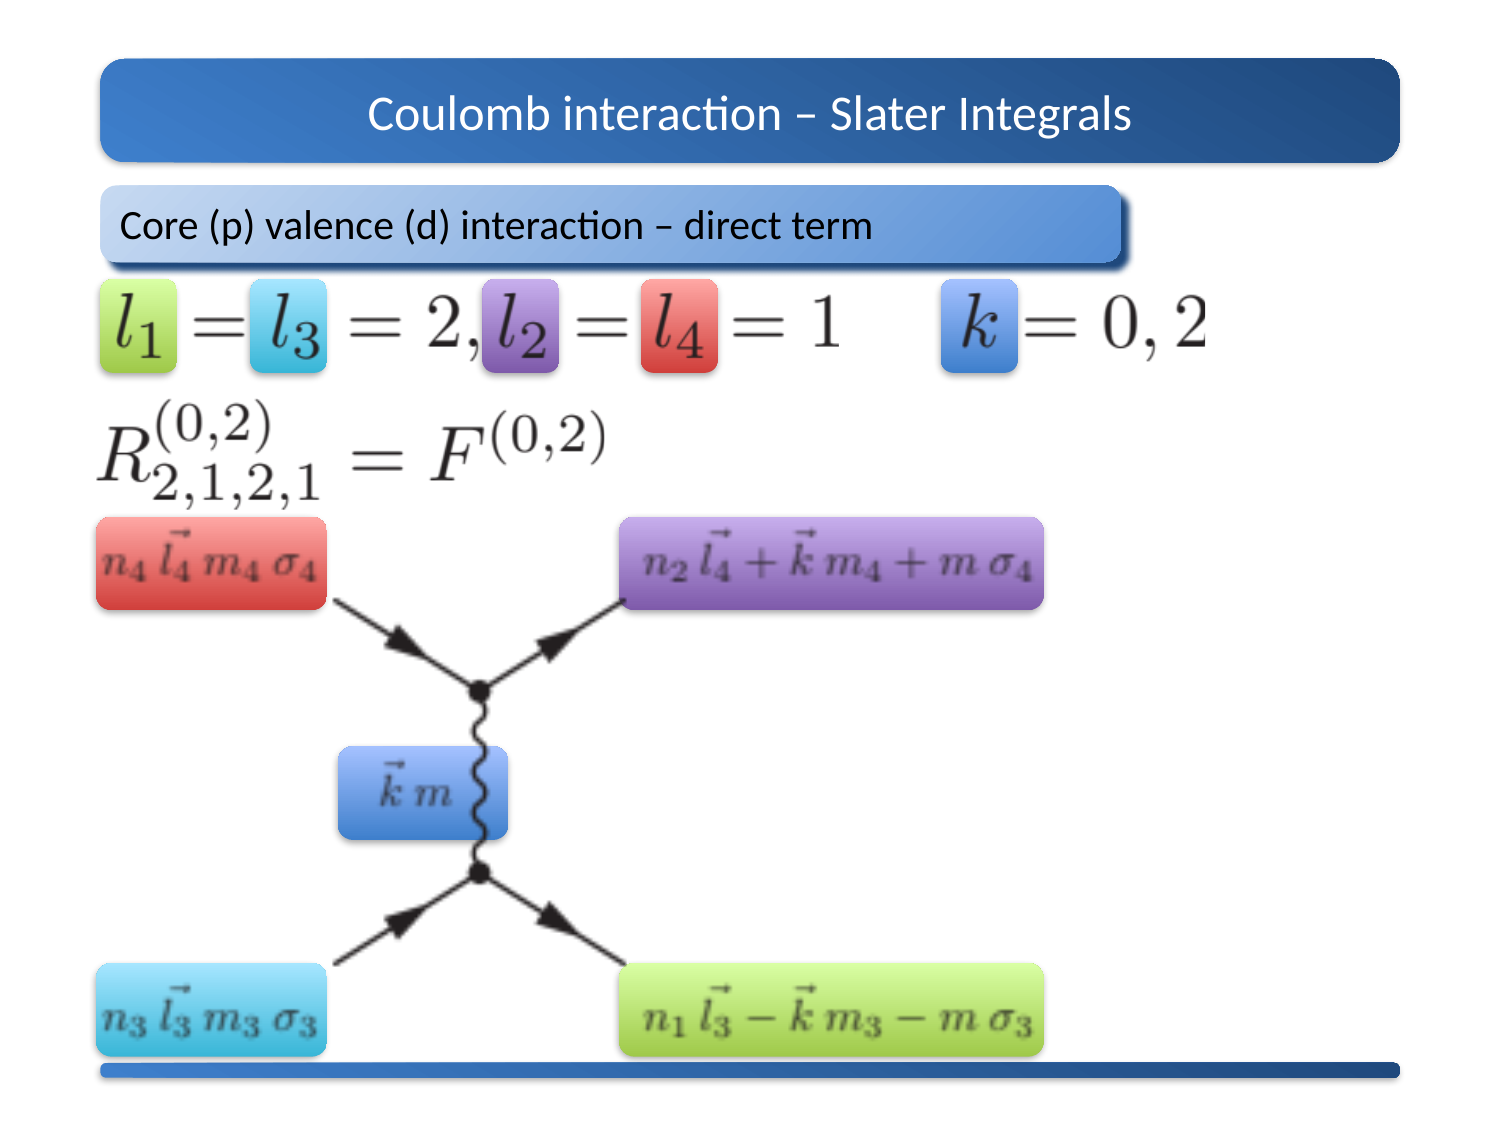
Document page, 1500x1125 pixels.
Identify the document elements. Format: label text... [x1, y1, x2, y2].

text_box [940, 279, 1018, 373]
text_box Core (p) valence (d) interaction – direct term [99, 184, 1122, 263]
text_box Coulomb interaction – Slater Integrals [99, 58, 1401, 164]
text_box [640, 279, 718, 291]
text_box [250, 279, 327, 291]
picture [0, 398, 1069, 1125]
picture [961, 292, 1206, 362]
text_box [1073, 1062, 1401, 1079]
text_box [100, 279, 177, 373]
picture [115, 292, 840, 362]
text_box [482, 279, 560, 291]
